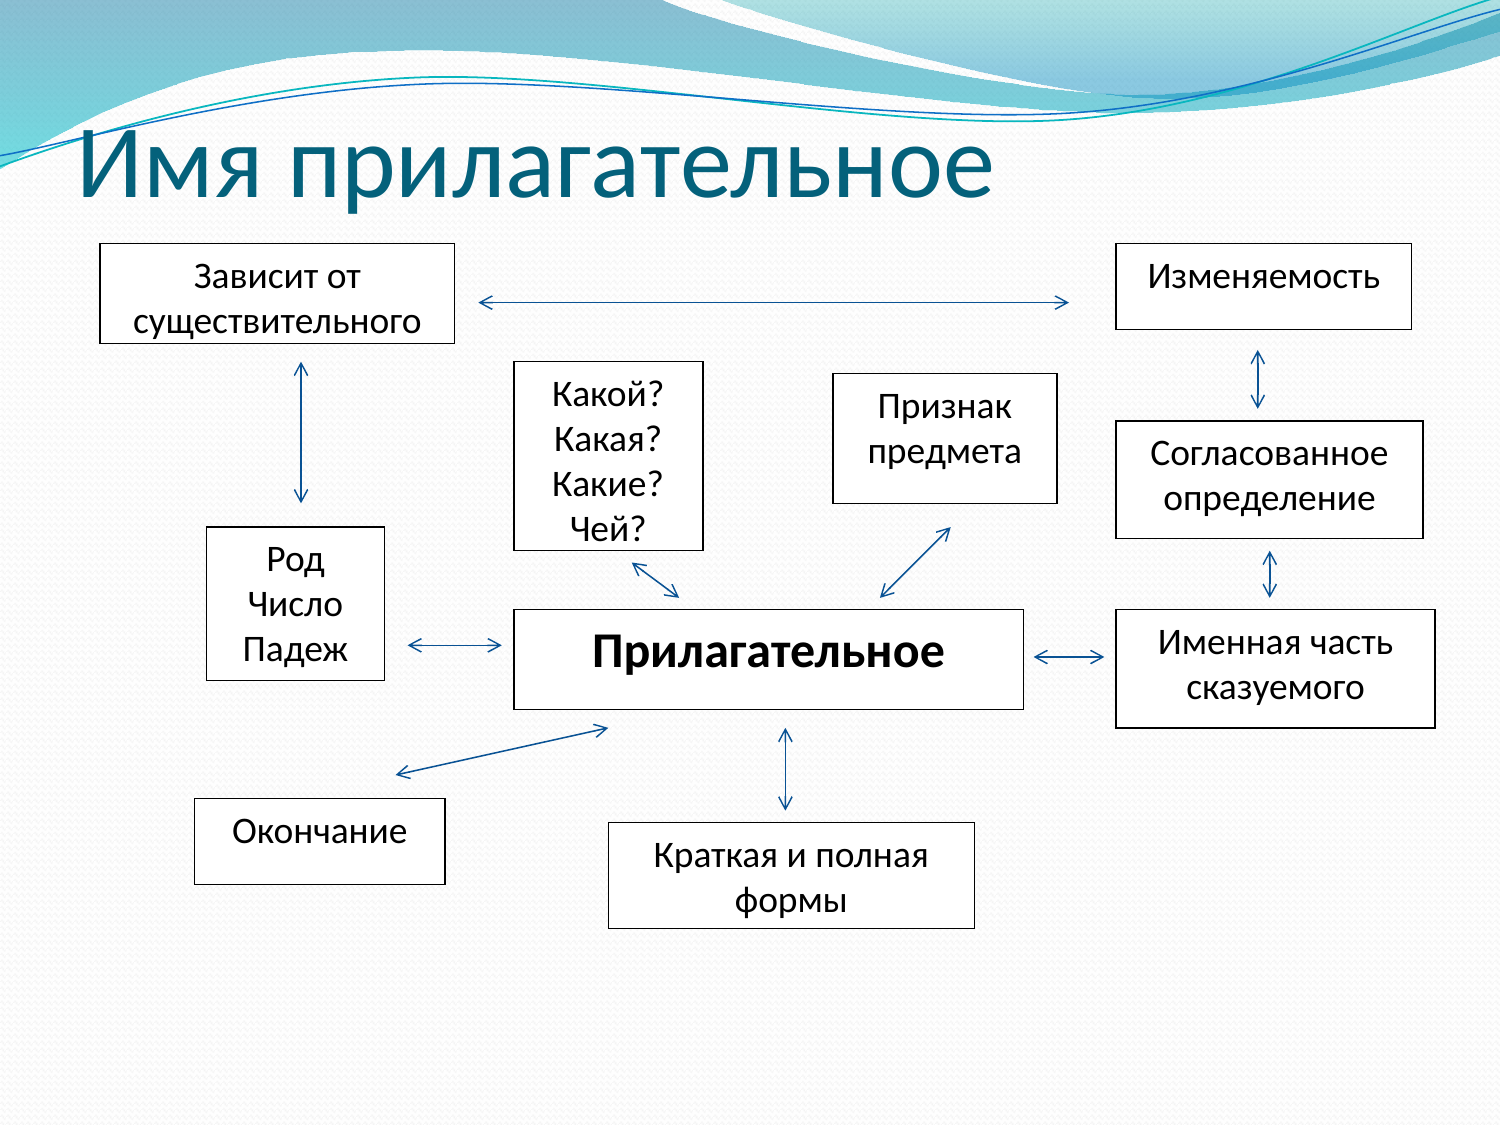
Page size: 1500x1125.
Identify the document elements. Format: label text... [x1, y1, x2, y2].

text_box Согласованное определение [1116, 420, 1424, 539]
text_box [879, 526, 951, 599]
text_box Зависит от существительного [100, 243, 455, 344]
text_box Признак предмета [832, 373, 1057, 504]
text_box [395, 727, 609, 776]
list Прилагательное [513, 609, 1024, 710]
title Имя прилагательное [76, 30, 1428, 219]
text_box Именная часть сказуемого [1116, 609, 1436, 728]
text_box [631, 562, 680, 599]
text_box Окончание [194, 798, 446, 885]
text_box Изменяемость [1116, 243, 1412, 330]
text_box Краткая и полная формы [608, 822, 975, 929]
text_box Род Число Падеж [206, 527, 385, 681]
text_box Какой? Какая? Какие? Чей? [513, 361, 703, 551]
